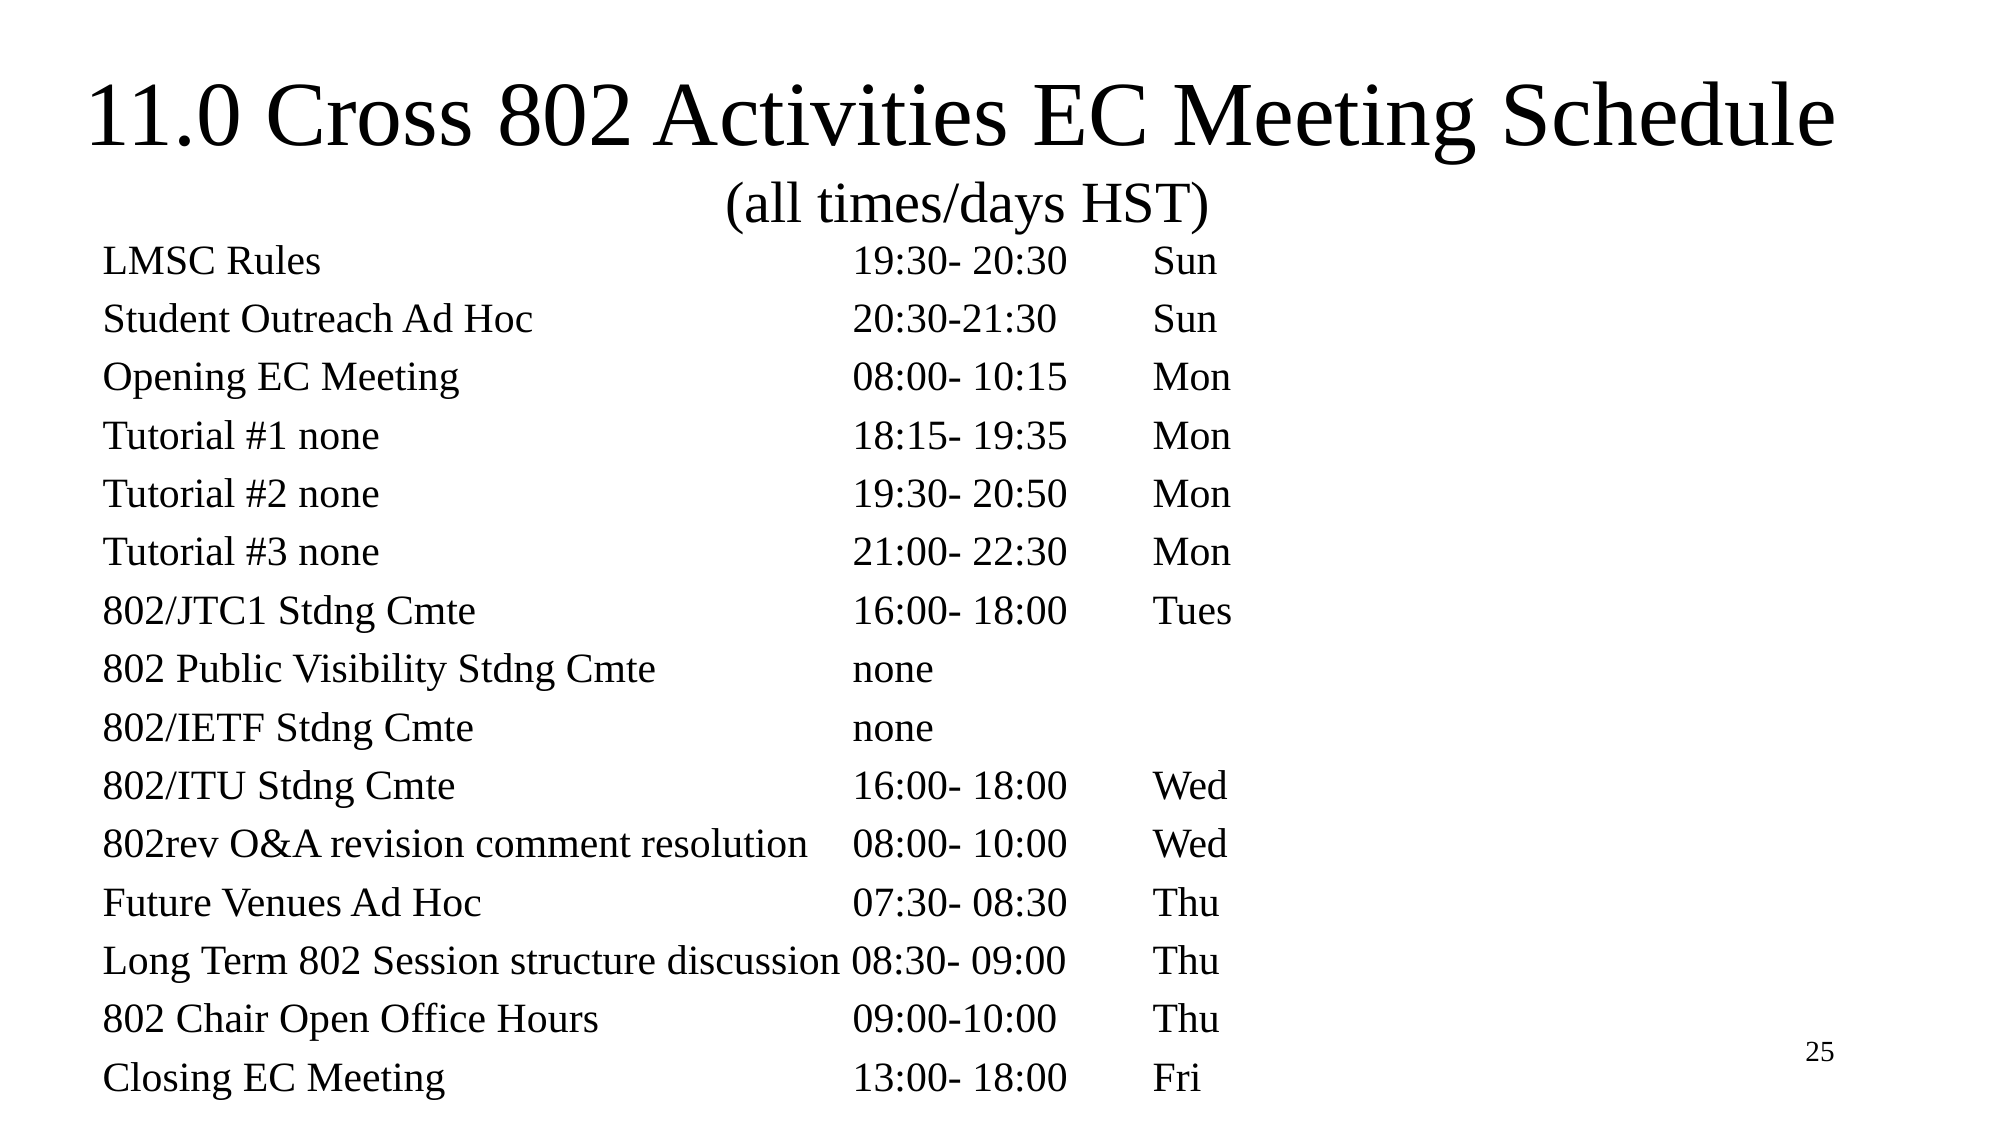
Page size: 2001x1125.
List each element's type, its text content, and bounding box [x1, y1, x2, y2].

title 11.0 Cross 802 Activities EC Meeting Schedule (all times/days HST) [49, 49, 1876, 238]
list LMSC Rules 19:30- 20:30 Sun Student Outreach Ad Hoc 20:30-21:30 Sun Opening EC Meeting 08:00- 10:15 Mon Tutorial #1 none 18:15- 19:35 Mon Tutorial #2 none 19:30- 20:50 Mon Tutorial #3 none 21:00- 22:30 Mon 802/JTC1 Stdng Cmte 16:00- 18:00 Tues 802 Public Visibility Stdng Cmte none 802/IETF Stdng Cmte none 802/ITU Stdng Cmte 16:00- 18:00 Wed 802rev O&A revision comment resolution 08:00- 10:00 Wed Future Venues Ad Hoc 07:30- 08:30 Thu Long Term 802 Session structure discussion 08:30- 09:00 Thu 802 Chair Open Office Hours 09:00-10:00 Thu Closing EC Meeting 13:00- 18:00 Fri [87, 224, 1951, 901]
slide_number 25 [1433, 1024, 1851, 1101]
